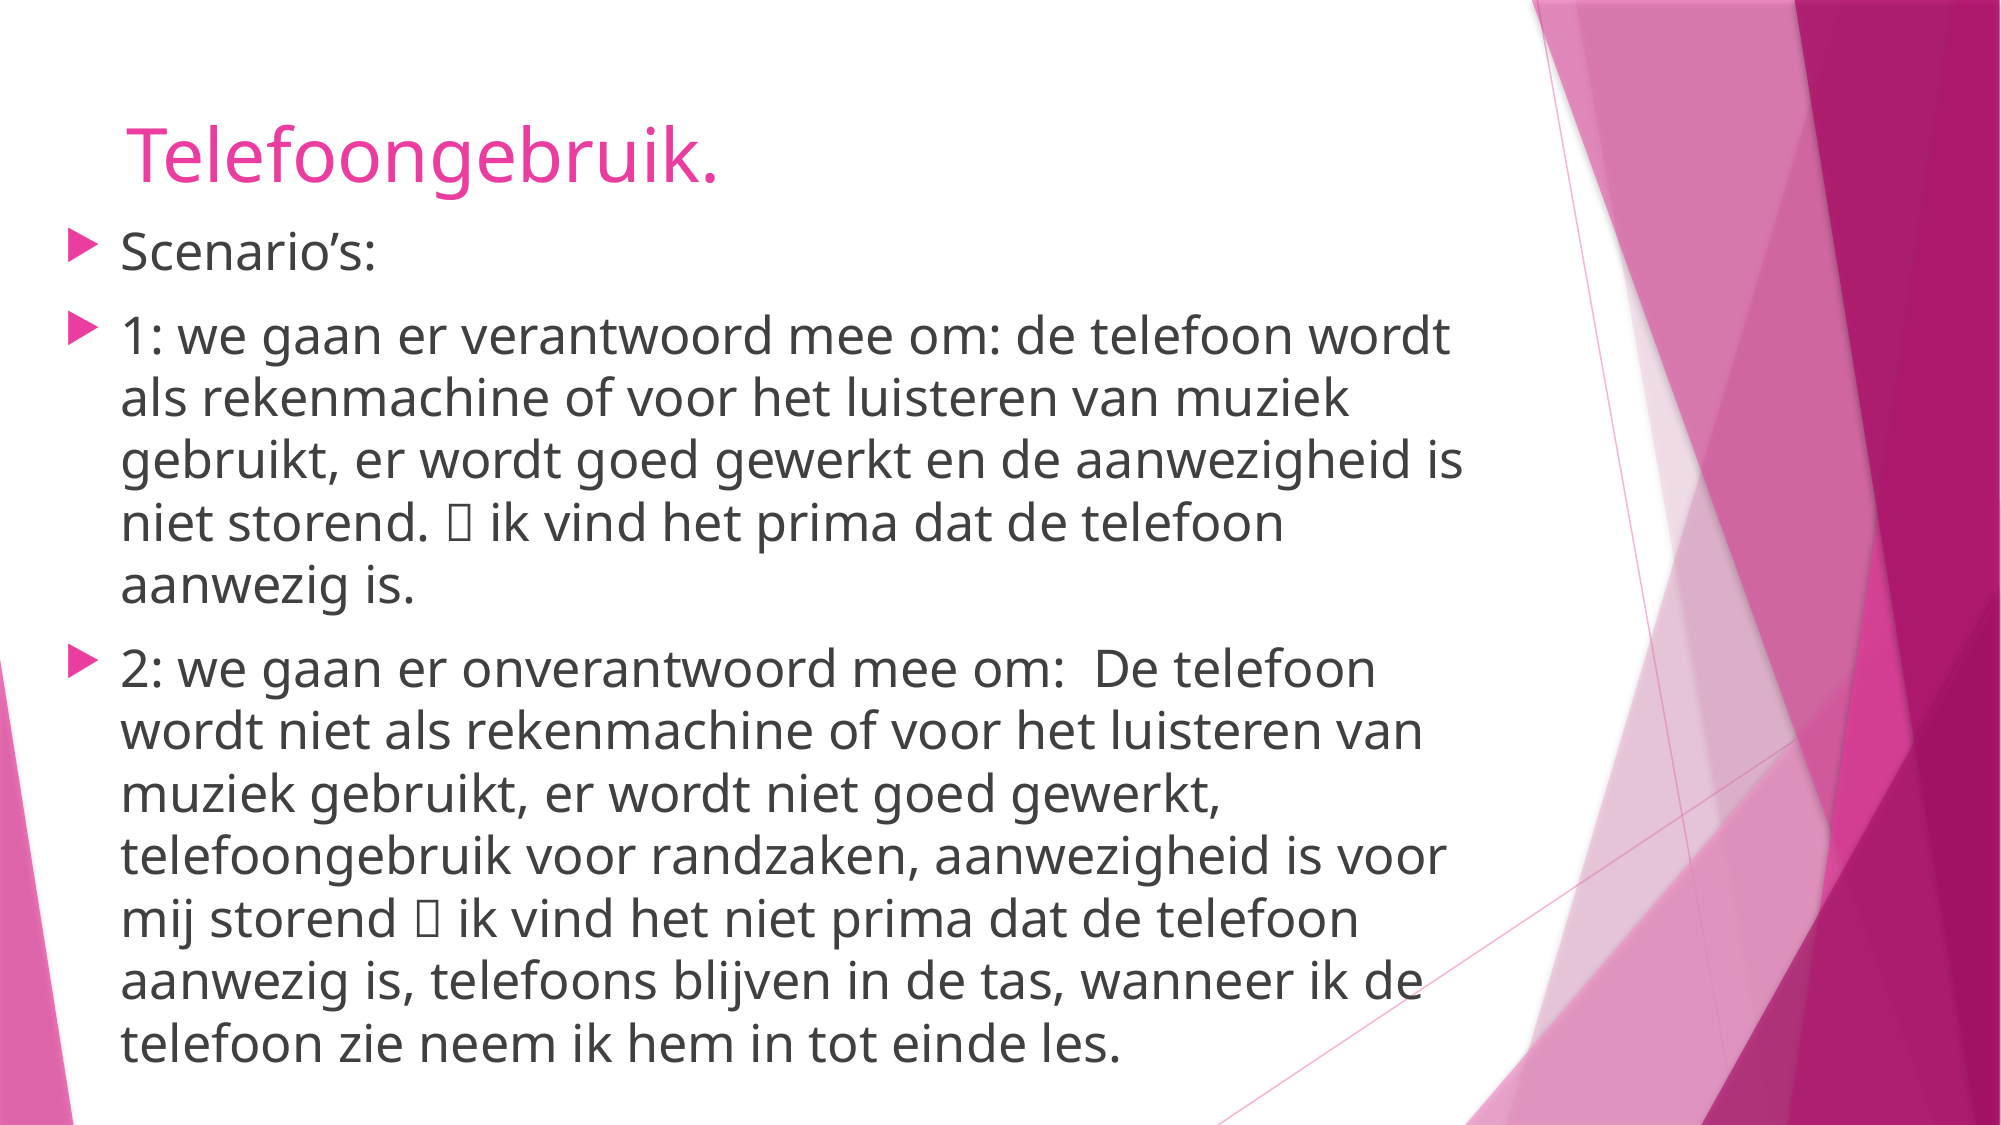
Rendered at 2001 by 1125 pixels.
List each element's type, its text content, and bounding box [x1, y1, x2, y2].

title Telefoongebruik. [111, 99, 1522, 211]
list Scenario’s: 1: we gaan er verantwoord mee om: de telefoon wordt als rekenmachine of voor het luisteren van muziek gebruikt, er wordt goed gewerkt en de aanwezigheid is niet storend.  ik vind het prima dat de telefoon aanwezig is. 2: we gaan er onverantwoord mee om: De telefoon wordt niet als rekenmachine of voor het luisteren van muziek gebruikt, er wordt niet goed gewerkt, telefoongebruik voor randzaken, aanwezigheid is voor mij storend  ik vind het niet prima dat de telefoon aanwezig is, telefoons blijven in de tas, wanneer ik de telefoon zie neem ik hem in tot einde les. [49, 211, 1522, 989]
